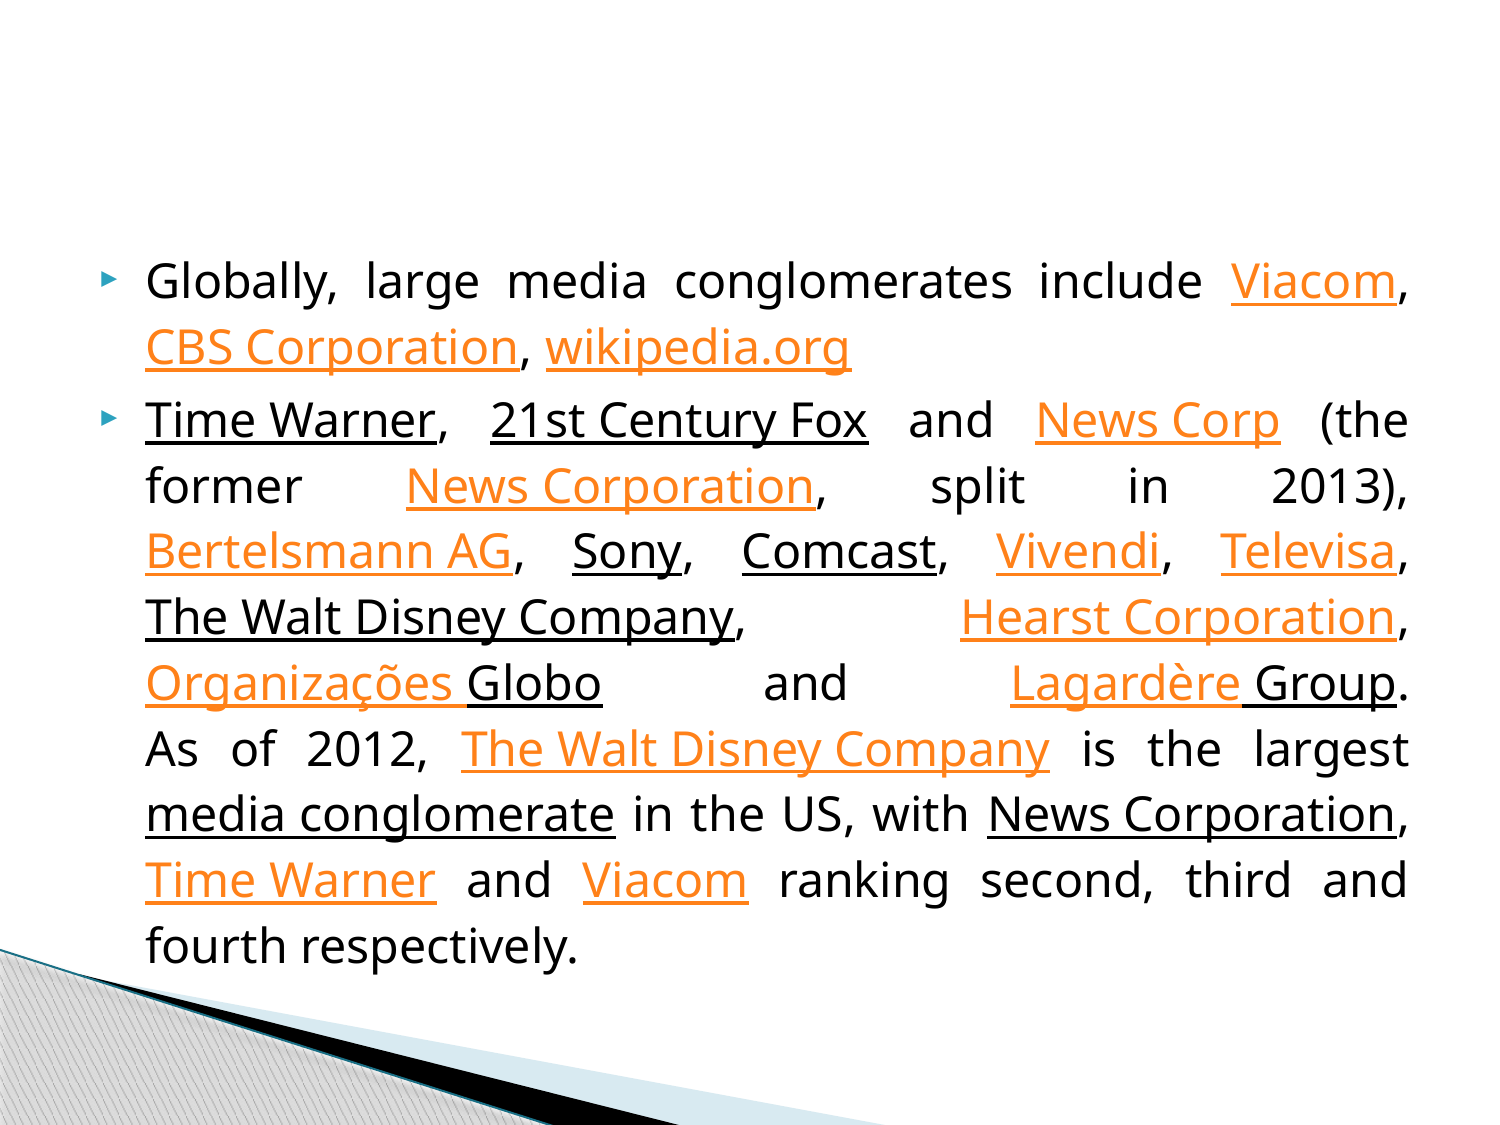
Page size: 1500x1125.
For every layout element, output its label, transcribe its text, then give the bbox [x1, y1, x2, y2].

list Globally, large media conglomerates include Viacom, CBS Corporation, wikipedia.org Time Warner, 21st Century Fox and News Corp (the former News Corporation, split in 2013),Bertelsmann AG, Sony, Comcast, Vivendi, Televisa, The Walt Disney Company, Hearst Corporation, Organizações Globo and Lagardère Group. As of 2012, The Walt Disney Company is the largest media conglomerate in the US, with News Corporation, Time Warner and Viacom ranking second, third and fourth respectively. [75, 243, 1425, 986]
